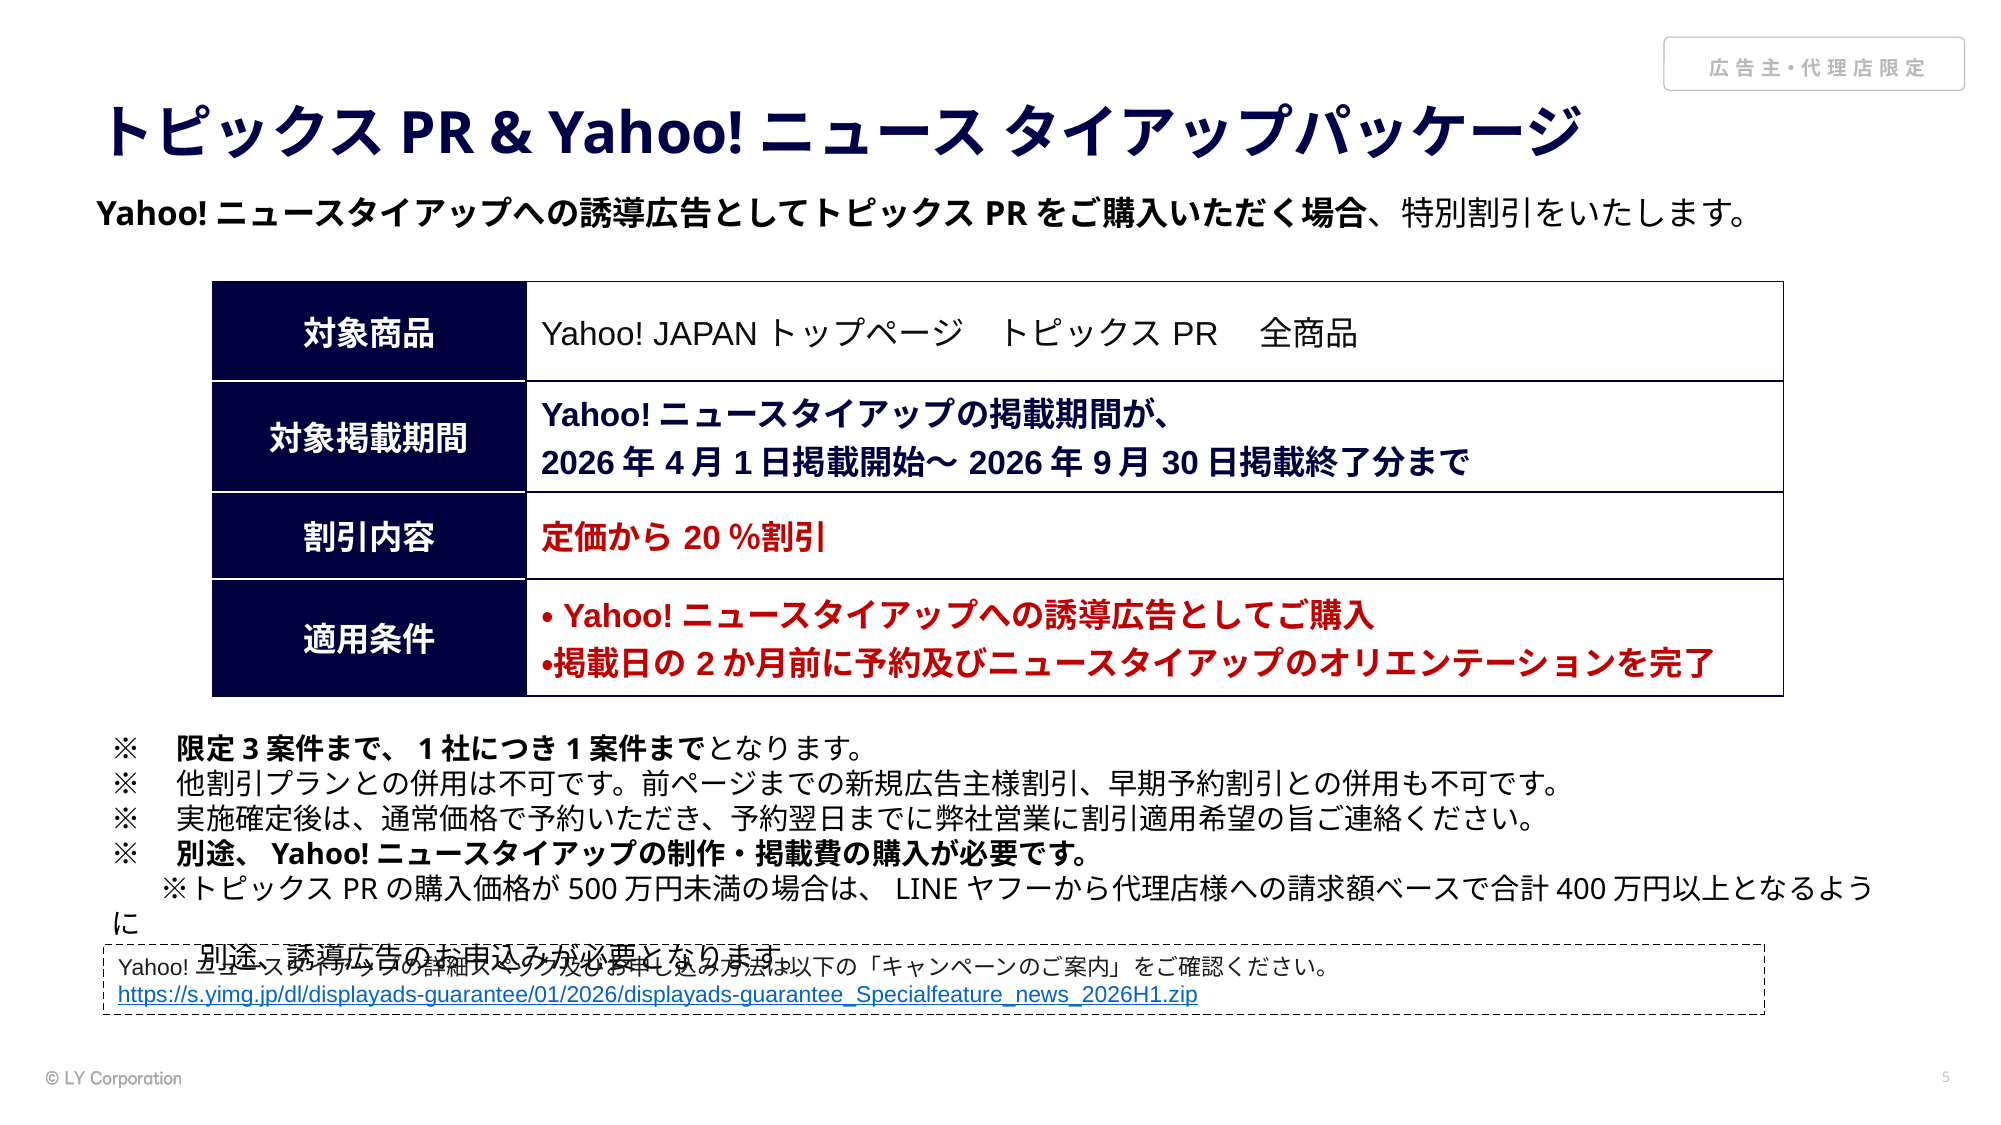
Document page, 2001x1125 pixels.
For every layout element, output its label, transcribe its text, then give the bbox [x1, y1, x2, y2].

table_cell Yahoo!ニュースタイアップの掲載期間が、 2026年4月1日掲載開始～2026年9月30日掲載終了分まで [527, 382, 1783, 491]
text_box Yahoo!ニュースタイアップの詳細スペック及びお申し込み方法は以下の「キャンペーンのご案内」をご確認ください。 https://s.yimg.jp/dl/displayads-guarantee/01/2026/displayads-guarantee_Specialfeature_news_2026H1.zip [103, 944, 1765, 1015]
title トピックスPR & Yahoo!ニュース タイアップパッケージ [96, 95, 1904, 180]
list Yahoo!ニュースタイアップへの誘導広告としてトピックスPRをご購入いただく場合、特別割引をいたします。 [96, 180, 1904, 311]
text_box ※ 限定3案件まで、1社につき1案件までとなります。 ※ 他割引プランとの併用は不可です。前ページまでの新規広告主様割引、早期予約割引との併用も不可です。 ※ 実施確定後は、通常価格で予約いただき、予約翌日までに弊社営業に割引適用希望の旨ご連絡ください。 ※ 別途、Yahoo!ニュースタイアップの制作・掲載費の購入が必要です。 ※トピックスPRの購入価格が500万円未満の場合は、LINEヤフーから代理店様への請求額ベースで合計400万円以上となるように 別途、誘導広告のお申込みが必要となります。 [96, 722, 1904, 1018]
table_header Yahoo! JAPANトップページ トピックスPR 全商品 [527, 282, 1783, 380]
table_header 対象商品 [214, 282, 525, 380]
table_cell 定価から20％割引 [527, 493, 1783, 578]
table_cell ・Yahoo!ニュースタイアップへの誘導広告としてご購入 ・掲載日の2か月前に予約及びニュースタイアップのオリエンテーションを完了 [527, 580, 1783, 695]
table_cell 適用条件 [214, 580, 525, 695]
picture [46, 1071, 181, 1088]
table_cell 対象掲載期間 [214, 382, 525, 491]
table_cell 割引内容 [214, 493, 525, 578]
